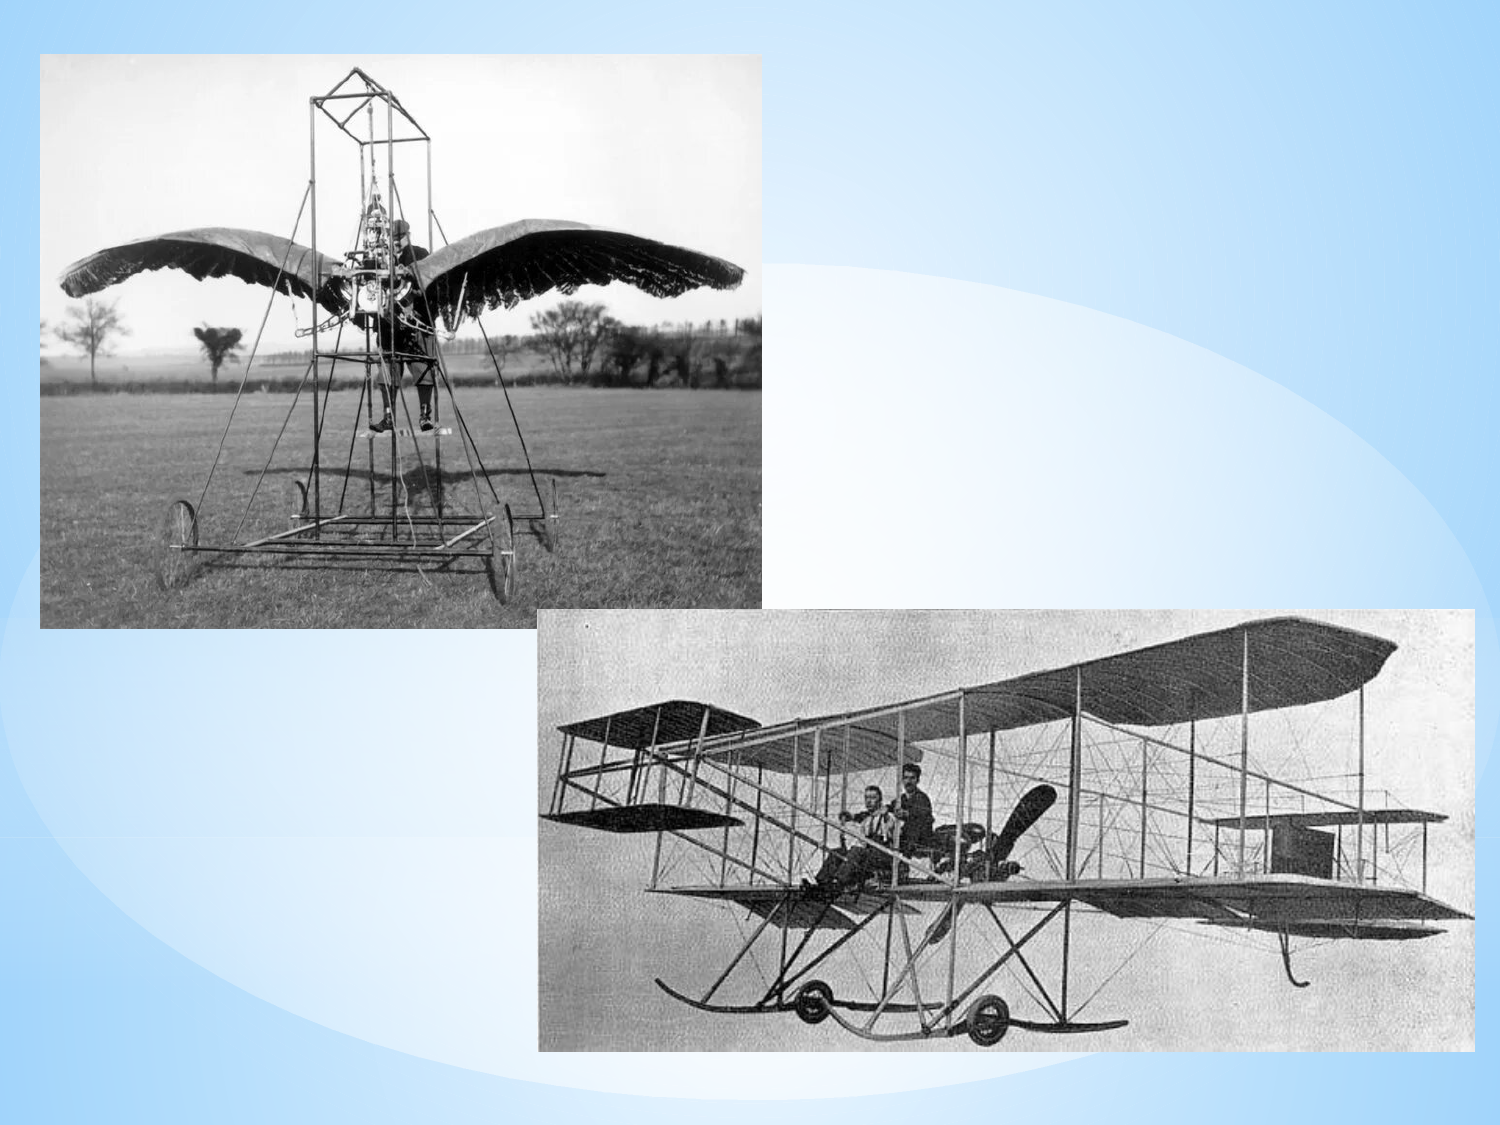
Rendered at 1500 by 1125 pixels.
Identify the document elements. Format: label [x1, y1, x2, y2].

picture [39, 54, 1476, 1053]
